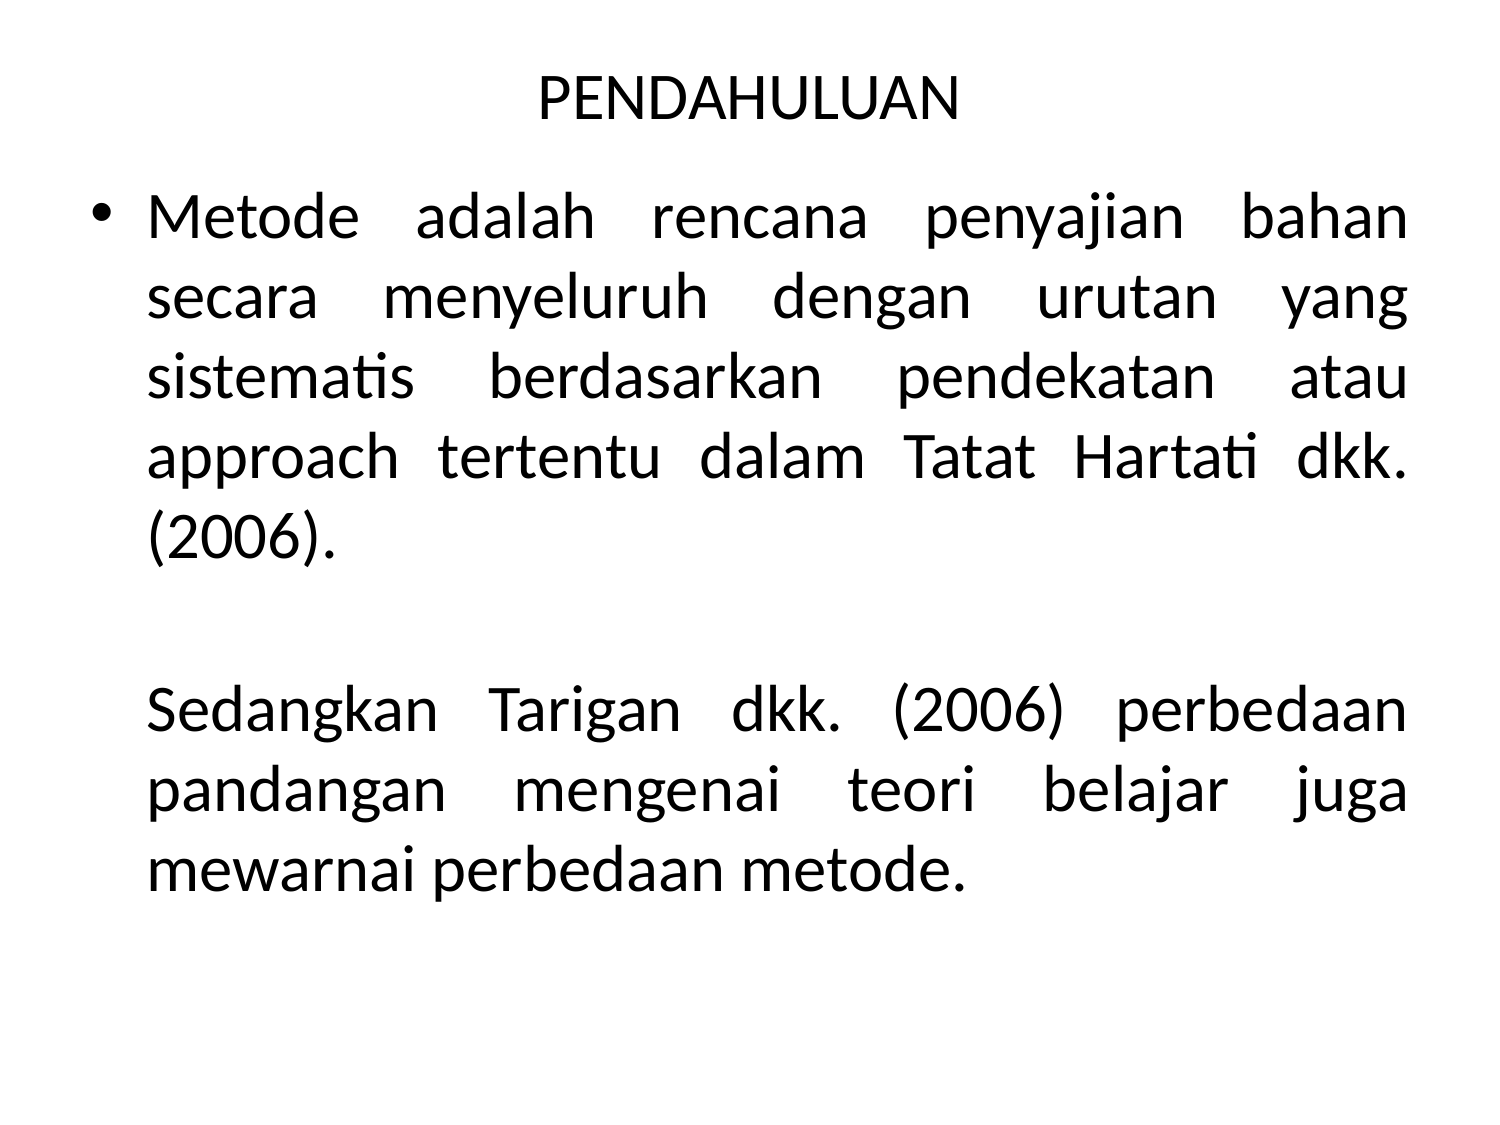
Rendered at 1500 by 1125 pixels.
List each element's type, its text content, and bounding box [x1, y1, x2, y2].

list Metode adalah rencana penyajian bahan secara menyeluruh dengan urutan yang sistematis berdasarkan pendekatan atau approach tertentu dalam Tatat Hartati dkk. (2006). Sedangkan Tarigan dkk. (2006) perbedaan pandangan mengenai teori belajar juga mewarnai perbedaan metode. [75, 164, 1425, 1005]
title PENDAHULUAN [75, 45, 1425, 141]
